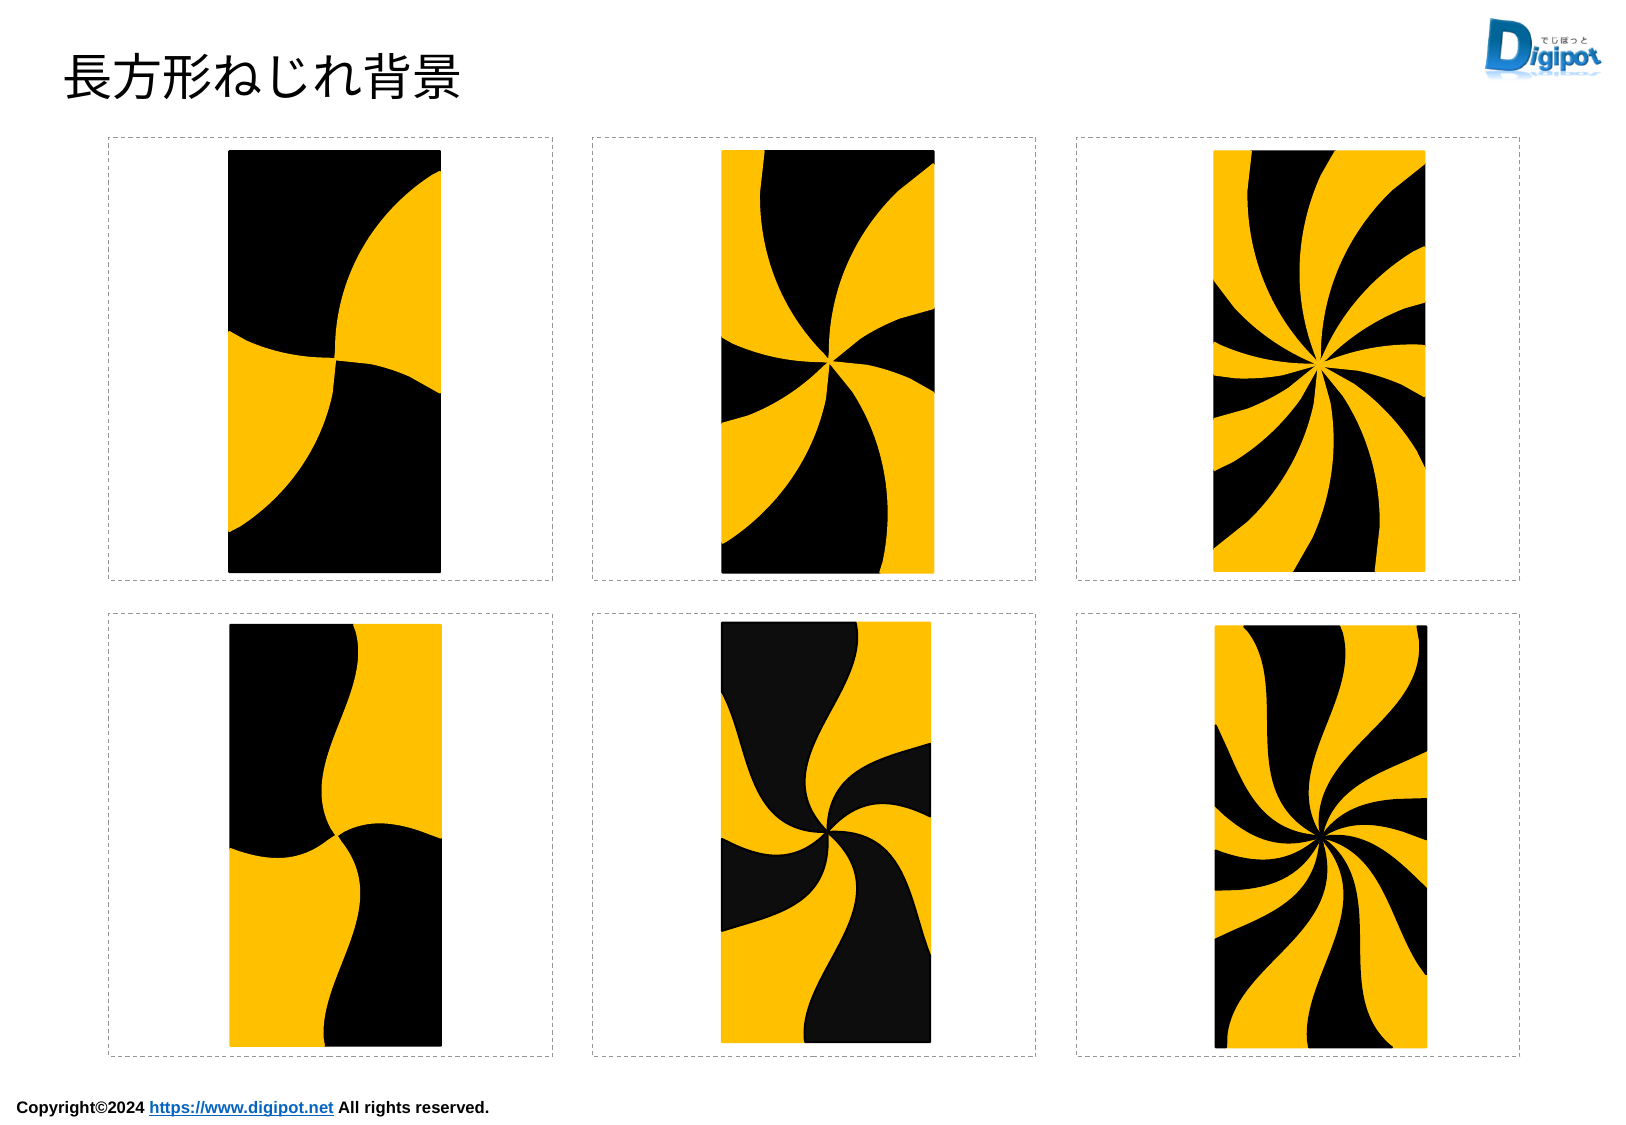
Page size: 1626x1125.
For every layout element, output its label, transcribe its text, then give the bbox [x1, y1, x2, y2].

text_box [230, 624, 441, 1046]
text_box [229, 151, 440, 572]
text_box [722, 151, 934, 573]
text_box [721, 622, 931, 1043]
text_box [1214, 151, 1425, 571]
text_box 長方形ねじれ背景 [47, 38, 478, 113]
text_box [1215, 626, 1427, 1048]
picture [1485, 18, 1602, 82]
